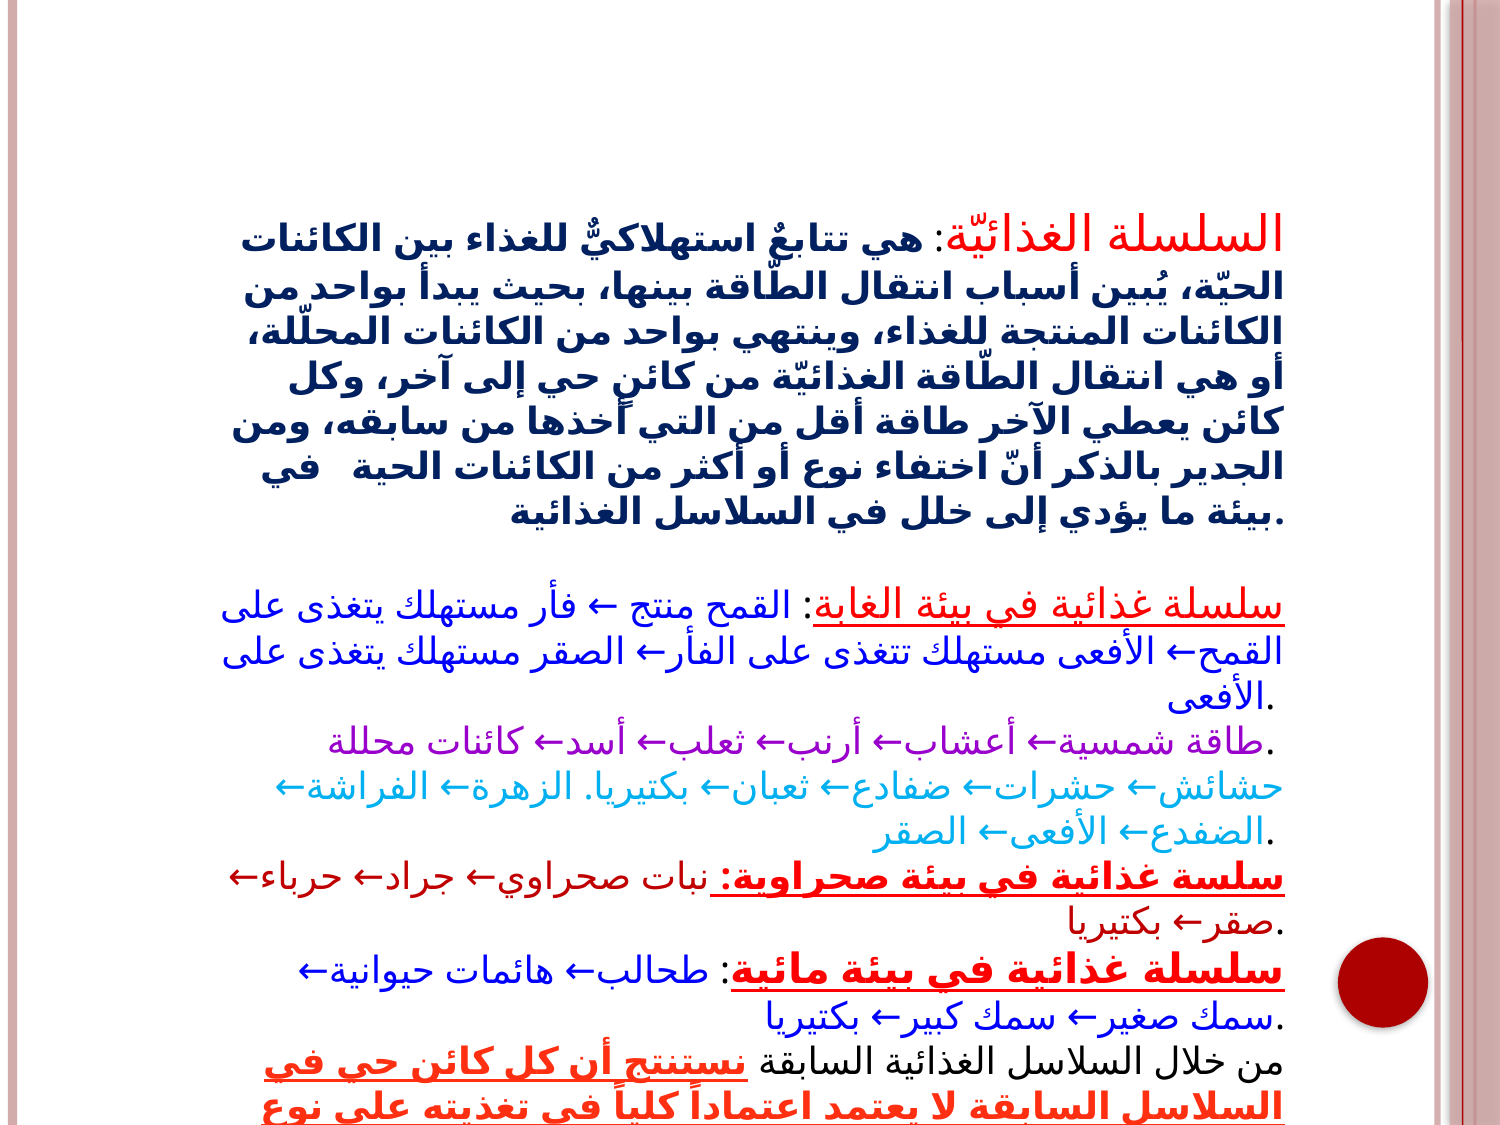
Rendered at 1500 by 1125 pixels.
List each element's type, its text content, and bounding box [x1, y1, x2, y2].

text_box السلسلة الغذائيّة: هي تتابعٌ استهلاكيٌّ للغذاء بين الكائنات الحيّة، يُبين أسباب انتقال الطّاقة بينها، بحيث يبدأ بواحد من الكائنات المنتجة للغذاء، وينتهي بواحد من الكائنات المحلّلة، أو هي انتقال الطّاقة الغذائيّة من كائنٍ حي إلى آخر، وكل كائن يعطي الآخر طاقة أقل من التي أخذها من سابقه، ومن الجدير بالذكر أنّ اختفاء نوع أو أكثر من الكائنات الحية في بيئة ما يؤدي إلى خلل في السلاسل الغذائية. سلسلة غذائية في بيئة الغابة: القمح منتج ← فأر مستهلك يتغذى على القمح← الأفعى مستهلك تتغذى على الفأر← الصقر مستهلك يتغذى على الأفعى. طاقة شمسية← أعشاب← أرنب← ثعلب← أسد← كائنات محللة. حشائش← حشرات← ضفادع← ثعبان← بكتيريا. الزهرة← الفراشة← الضفدع← الأفعى← الصقر. سلسة غذائية في بيئة صحراوية: نبات صحراوي← جراد← حرباء← صقر← بكتيريا. سلسلة غذائية في بيئة مائية: طحالب← هائمات حيوانية← سمك صغير← سمك كبير← بكتيريا. من خلال السلاسل الغذائية السابقة نستنتج أن كل كائن حي في السلاسل السابقة لا يعتمد اعتماداً كلياً في تغذيته على نوع واحد من الغذاء، بل بإمكانه أن يتغذى على أكثر من نوع، ومثال ذلك: الصقر يمكن أن يتغذى على الأرنب، أو على الثعبان، أو الطيور الصغيرة، أو الفئران الغذائية، ثم إلى خلل في التوازن البيئي [187, 194, 1300, 1125]
